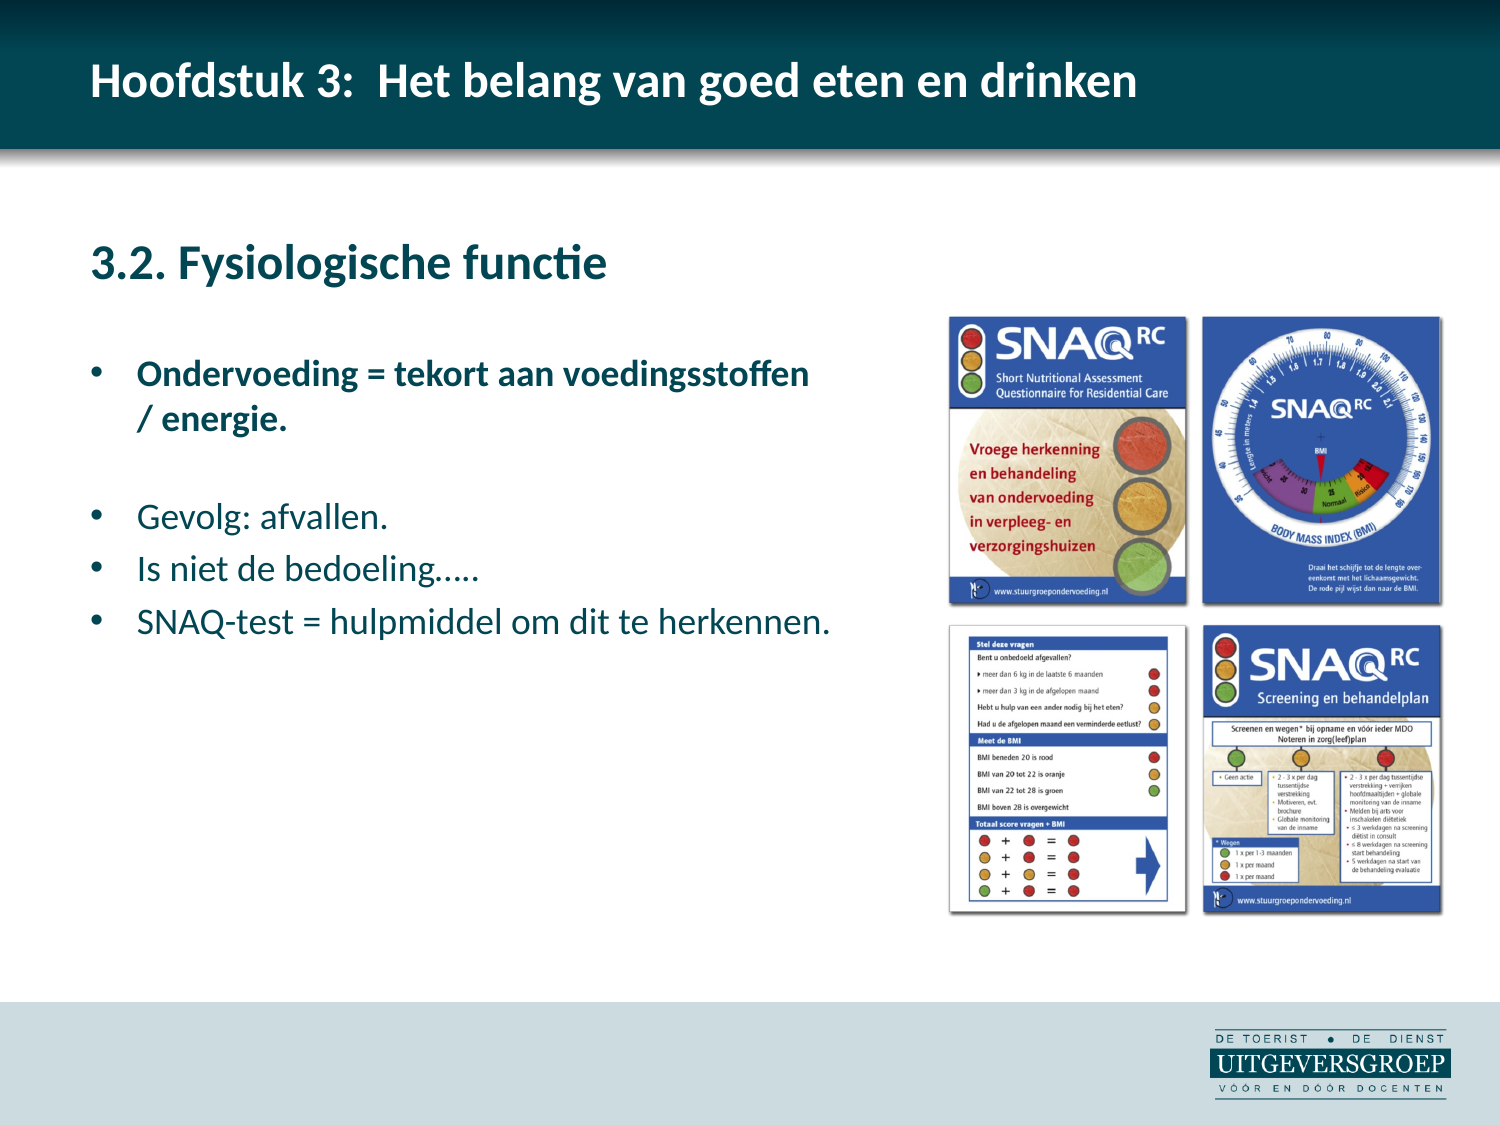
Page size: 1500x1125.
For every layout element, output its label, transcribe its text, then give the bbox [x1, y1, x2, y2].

title Hoofdstuk 3: Het belang van goed eten en drinken [75, 0, 1425, 172]
picture [938, 302, 1452, 932]
list 3.2. Fysiologische functie Ondervoeding = tekort aan voedingsstoffen / energie. Gevolg: afvallen. Is niet de bedoeling….. SNAQ-test = hulpmiddel om dit te herkennen. [75, 221, 1425, 965]
picture [1210, 1021, 1451, 1106]
